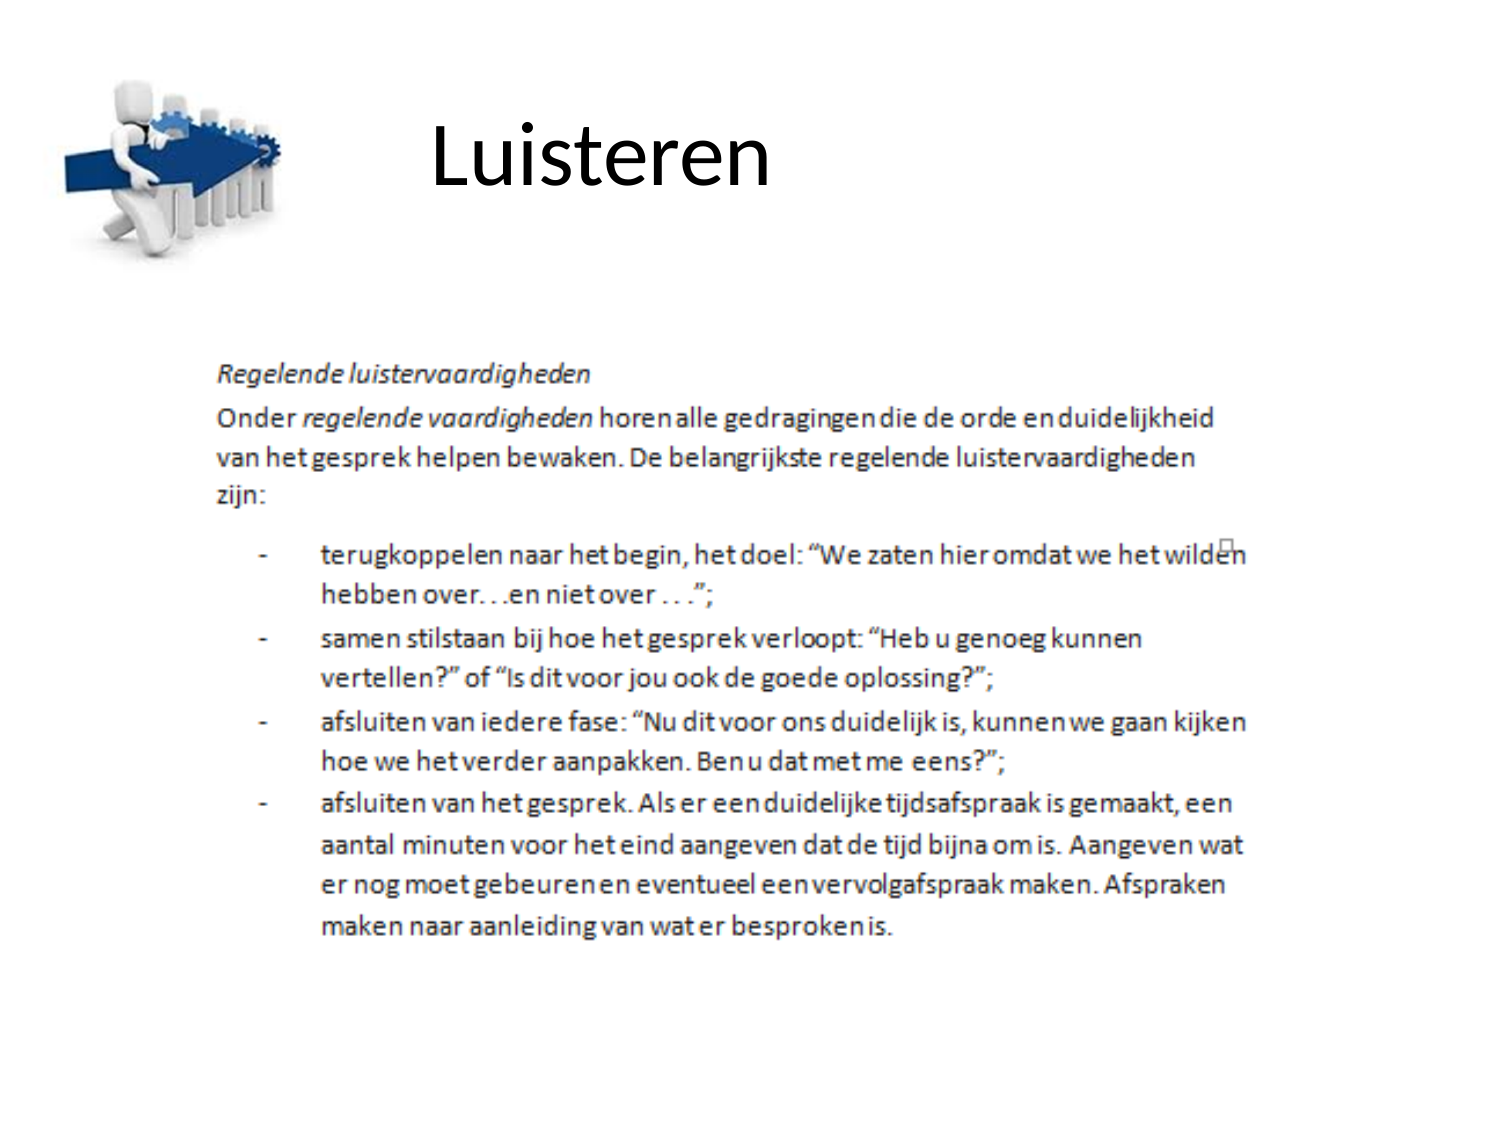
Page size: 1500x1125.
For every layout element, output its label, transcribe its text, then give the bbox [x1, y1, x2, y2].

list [194, 349, 1292, 966]
picture [17, 66, 327, 281]
title Luisteren [289, 54, 916, 244]
